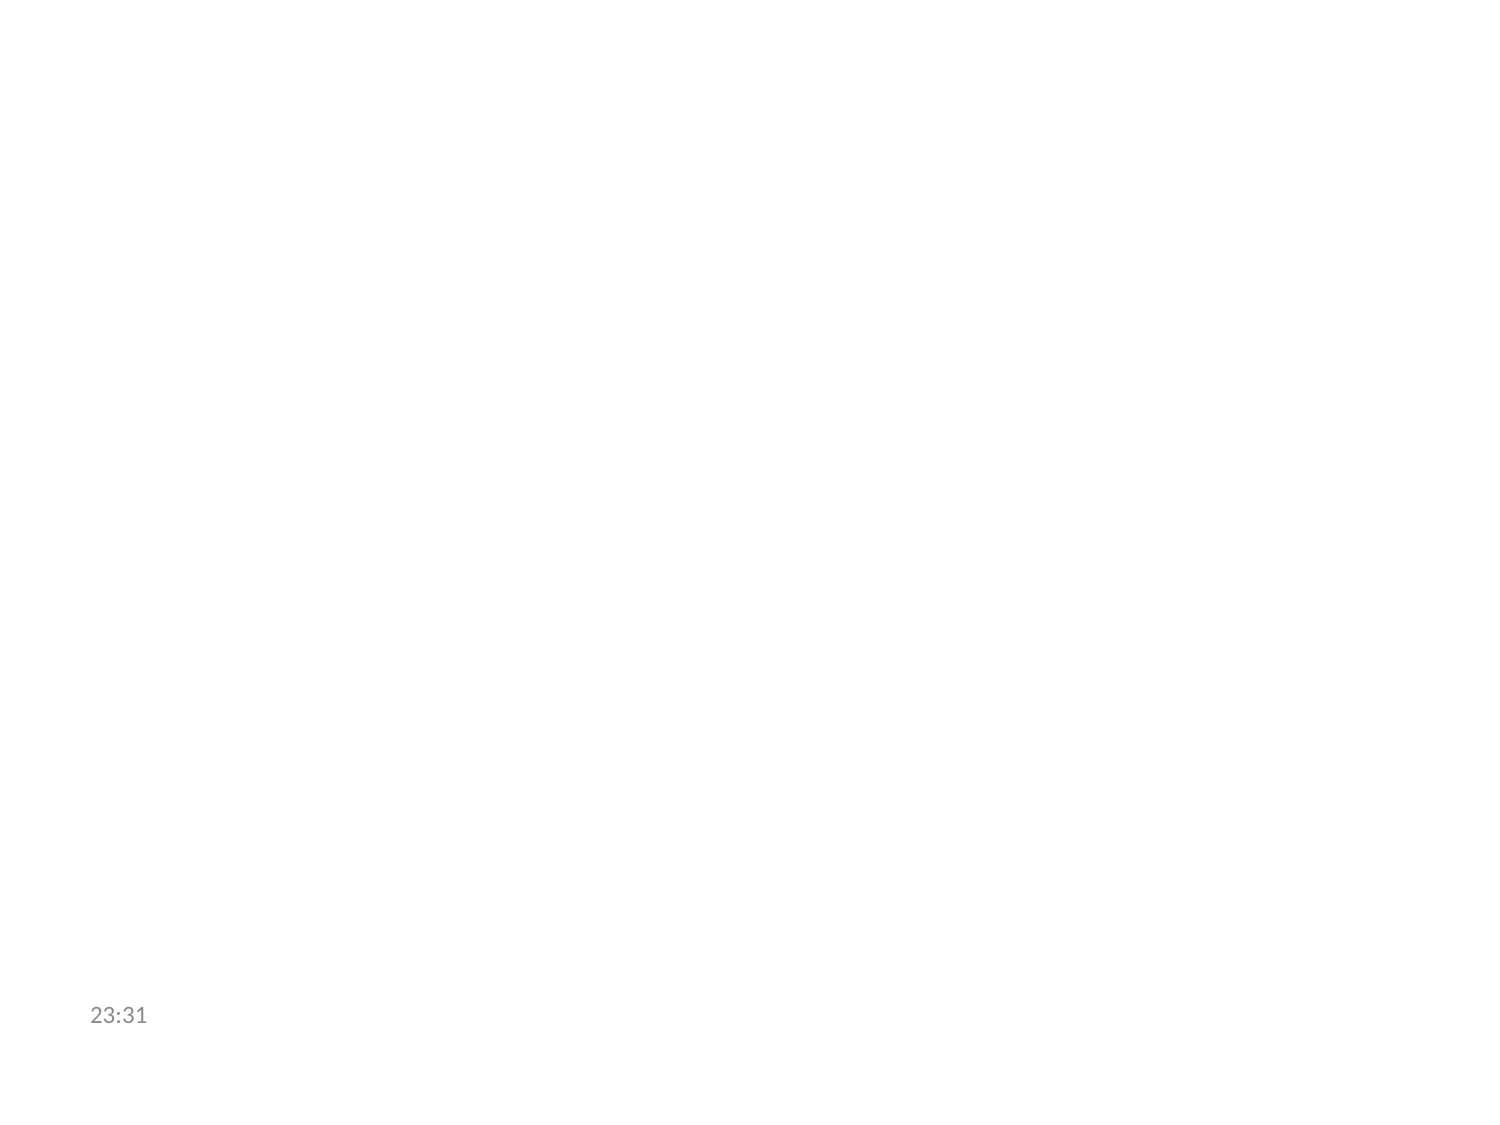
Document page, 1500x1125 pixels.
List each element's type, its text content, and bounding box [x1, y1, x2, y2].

text_box 15:35 [75, 983, 425, 1044]
